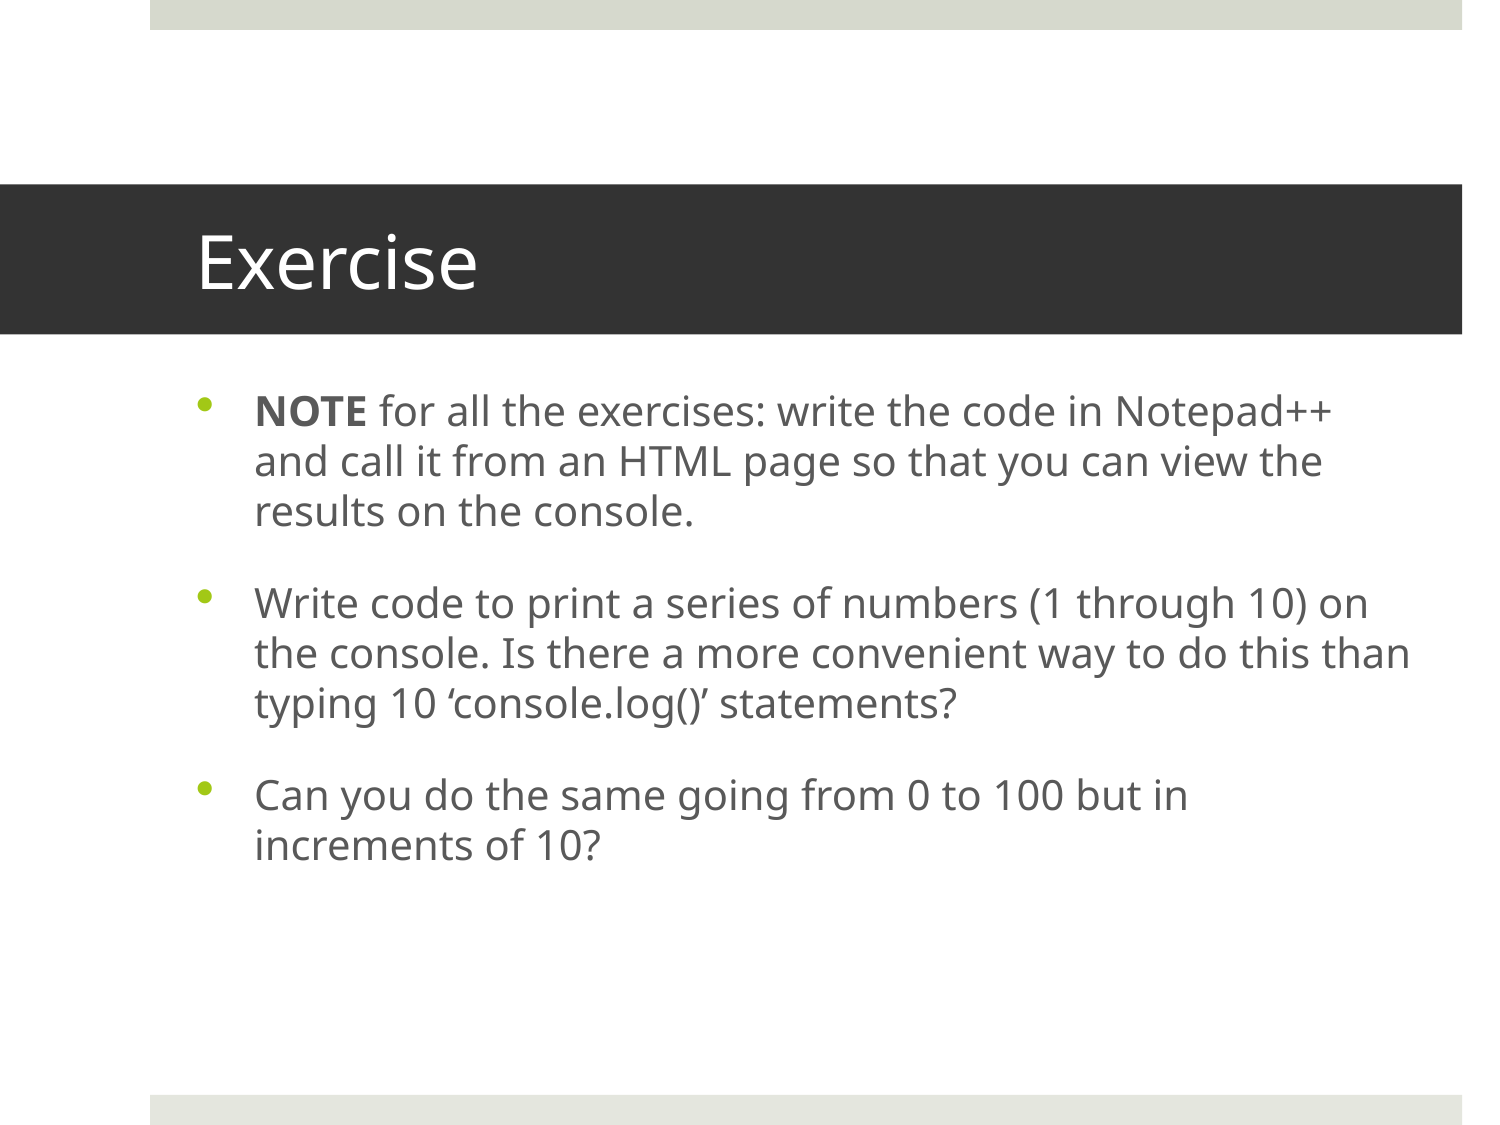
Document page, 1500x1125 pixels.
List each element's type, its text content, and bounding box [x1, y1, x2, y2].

list NOTE for all the exercises: write the code in Notepad++ and call it from an HTML page so that you can view the results on the console. Write code to print a series of numbers (1 through 10) on the console. Is there a more convenient way to do this than typing 10 ‘console.log()’ statements? Can you do the same going from 0 to 100 but in increments of 10? [182, 377, 1432, 1084]
title Exercise [0, 184, 1463, 335]
